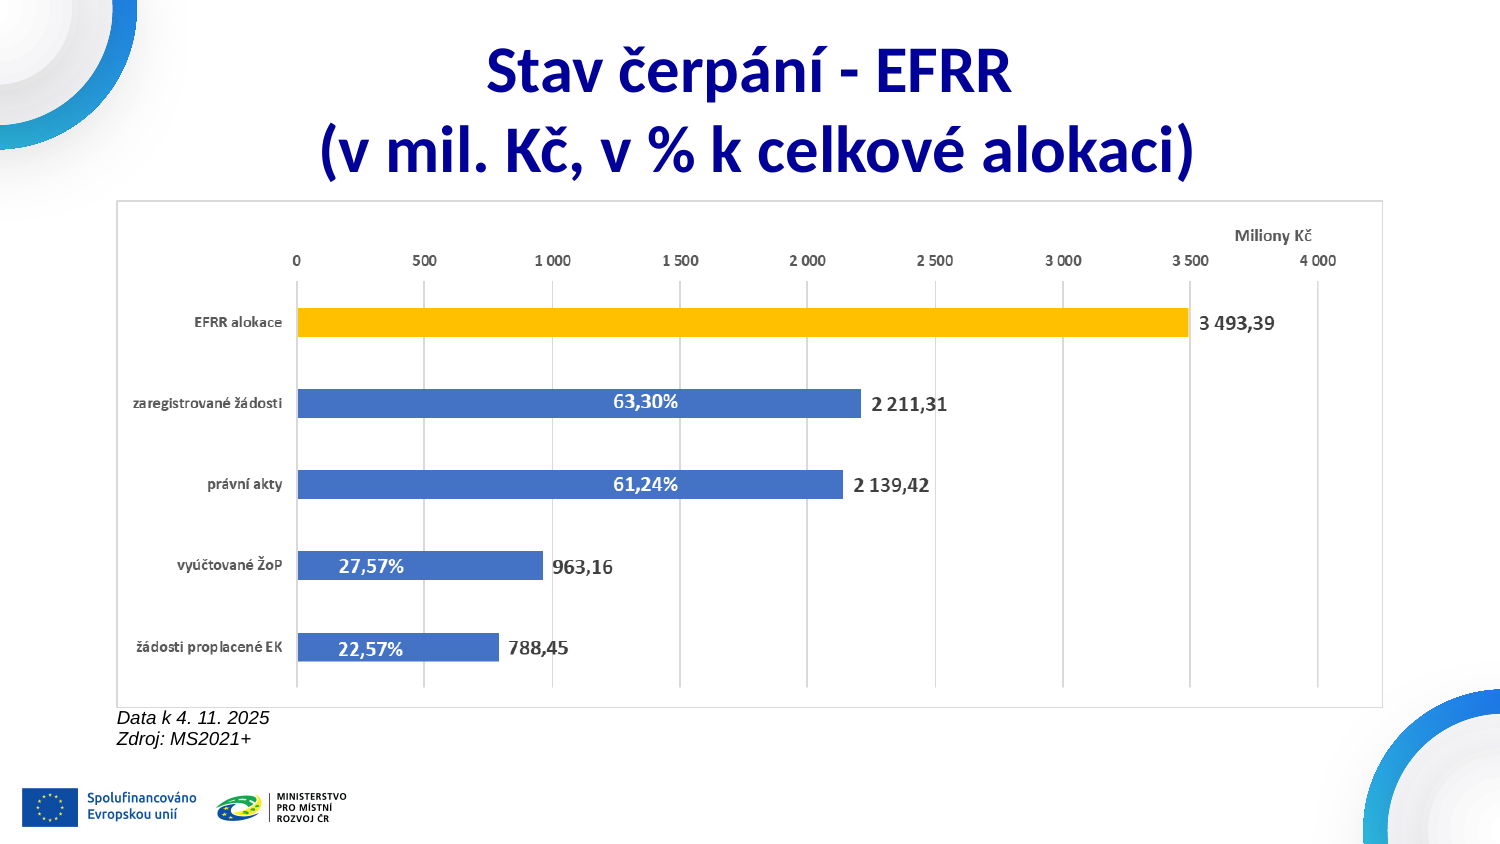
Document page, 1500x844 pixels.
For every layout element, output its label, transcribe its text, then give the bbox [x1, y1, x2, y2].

picture [116, 200, 1384, 708]
title Stav čerpání - EFRR (v mil. Kč, v % k celkové alokaci) [116, 35, 1383, 176]
picture [21, 787, 349, 828]
table_header Data k 4. 11. 2025 Zdroj: MS2021+ [117, 715, 322, 750]
